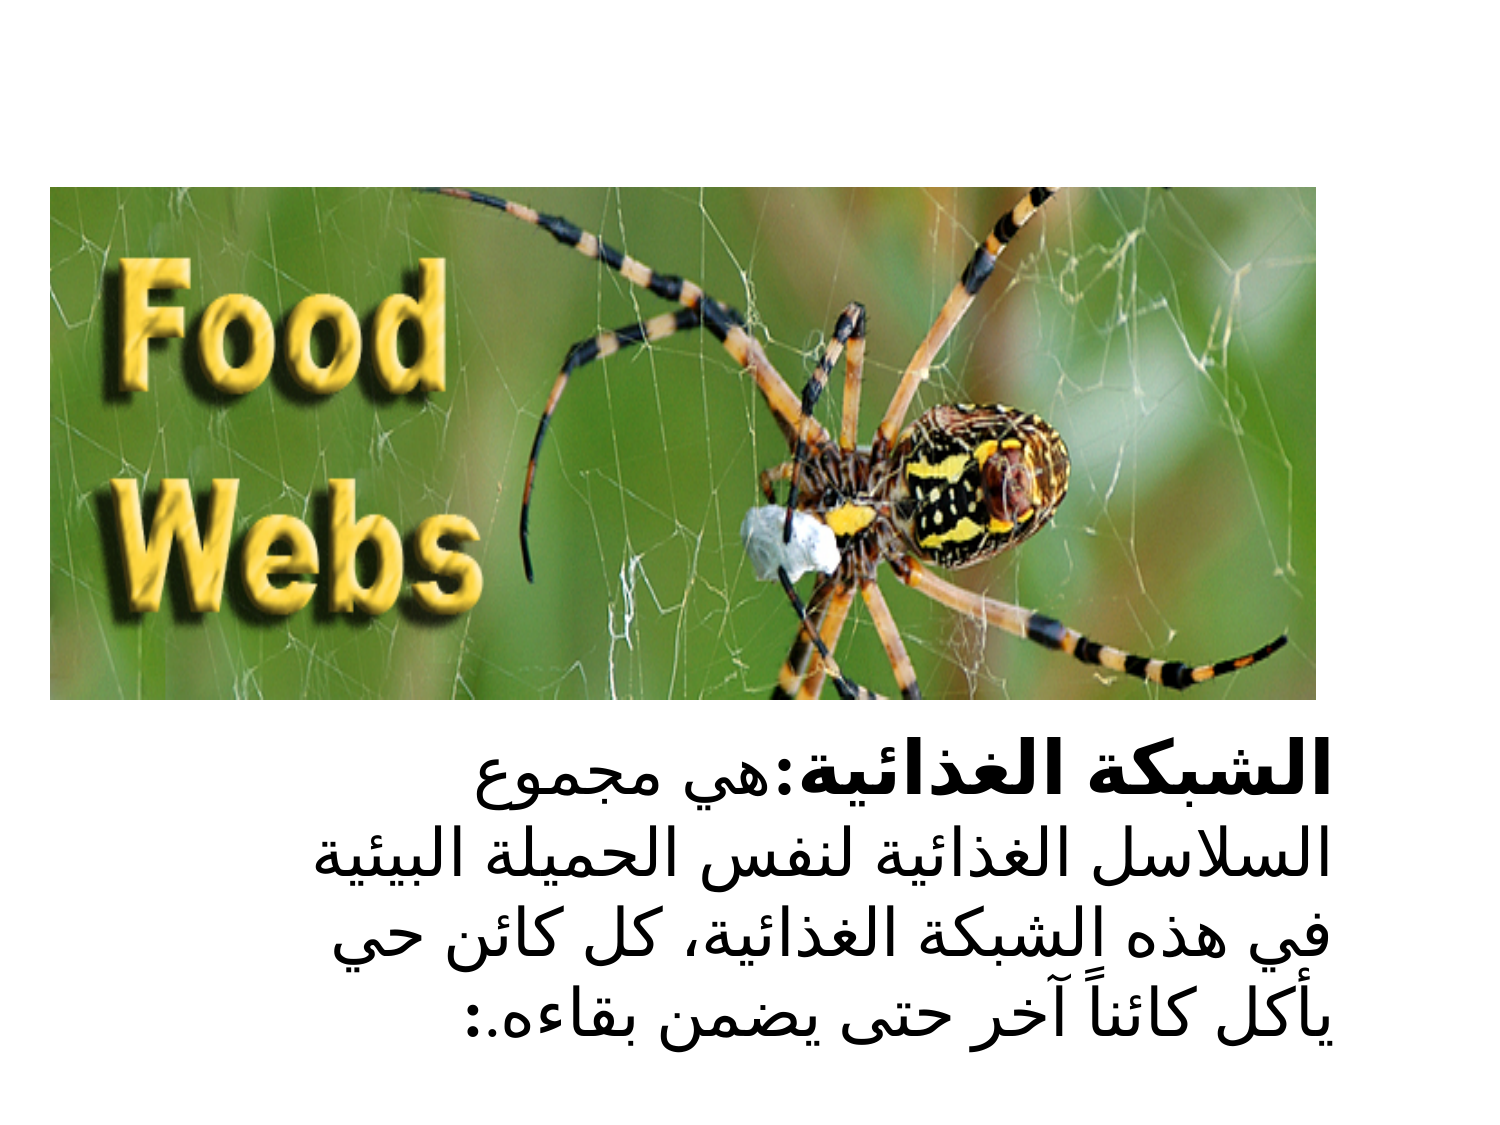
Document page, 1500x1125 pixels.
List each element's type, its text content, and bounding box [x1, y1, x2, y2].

text_box الشبكة الغذائية:هي مجموع السلاسل الغذائية لنفس الحميلة البيئية في هذه الشبكة الغذائية، كل كائن حي يأكل كائناً آخر حتى يضمن بقاءه.: [224, 712, 1350, 1058]
picture [49, 187, 1317, 701]
